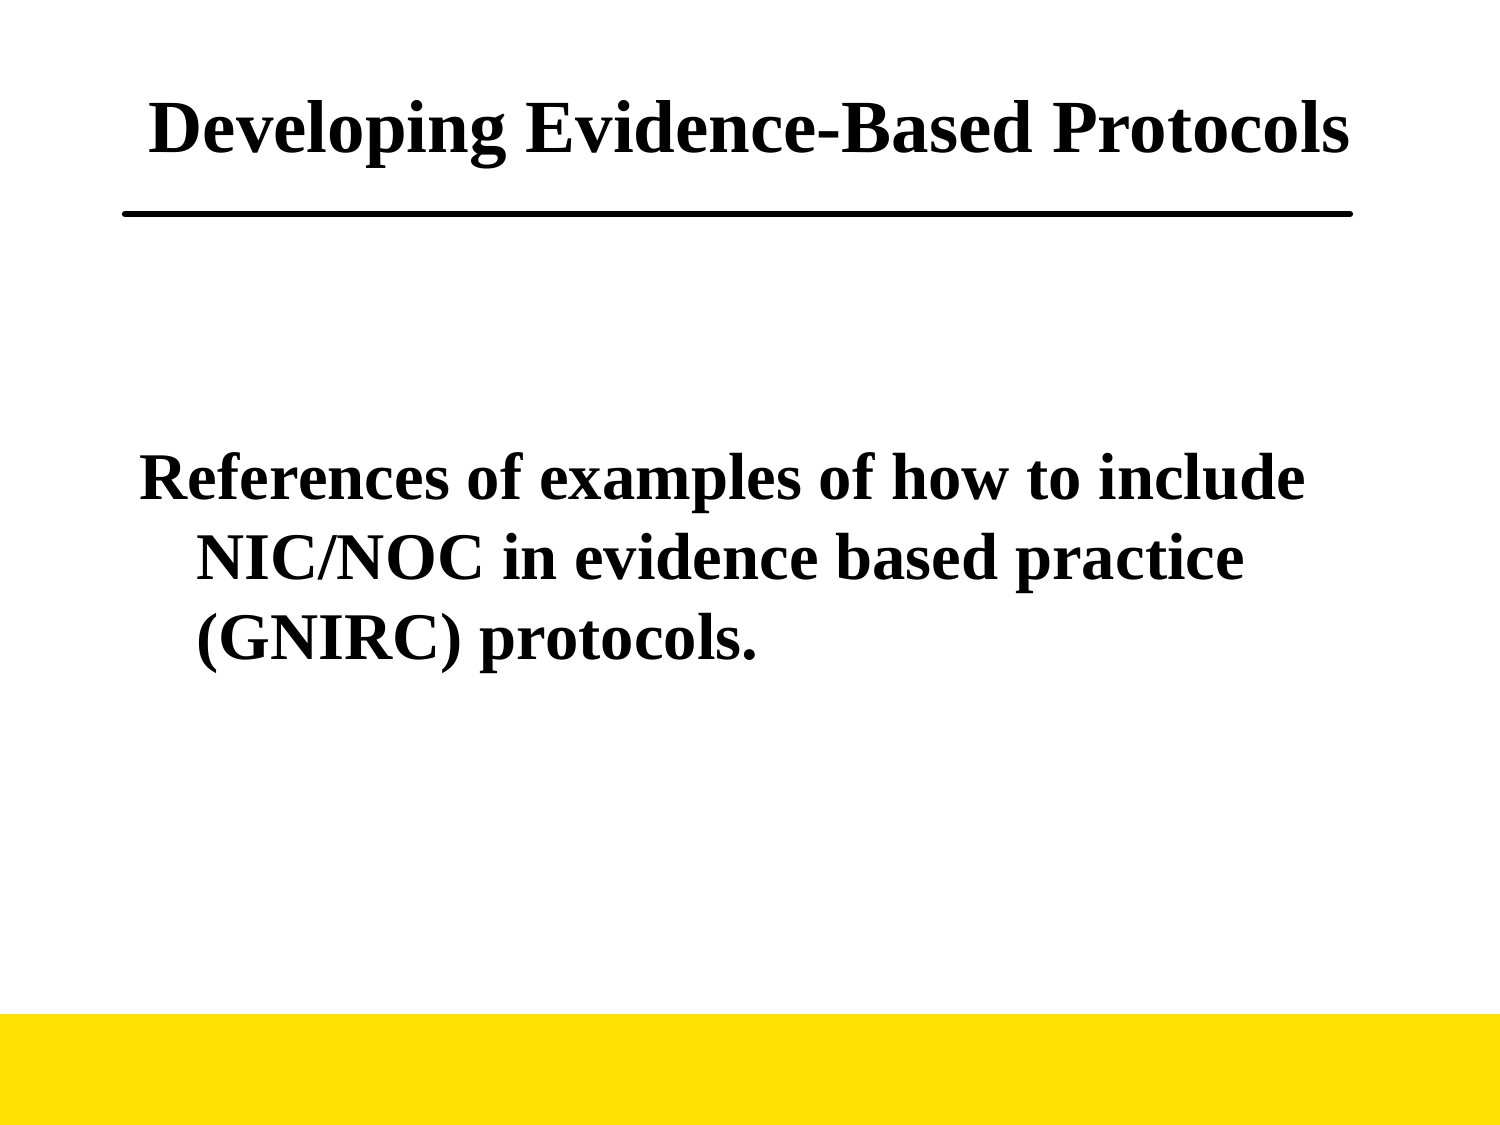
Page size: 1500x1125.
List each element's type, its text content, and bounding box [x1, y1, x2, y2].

title Developing Evidence-Based Protocols [75, 45, 1425, 200]
text_box References of examples of how to include NIC/NOC in evidence based practice (GNIRC) protocols. [125, 424, 1350, 938]
